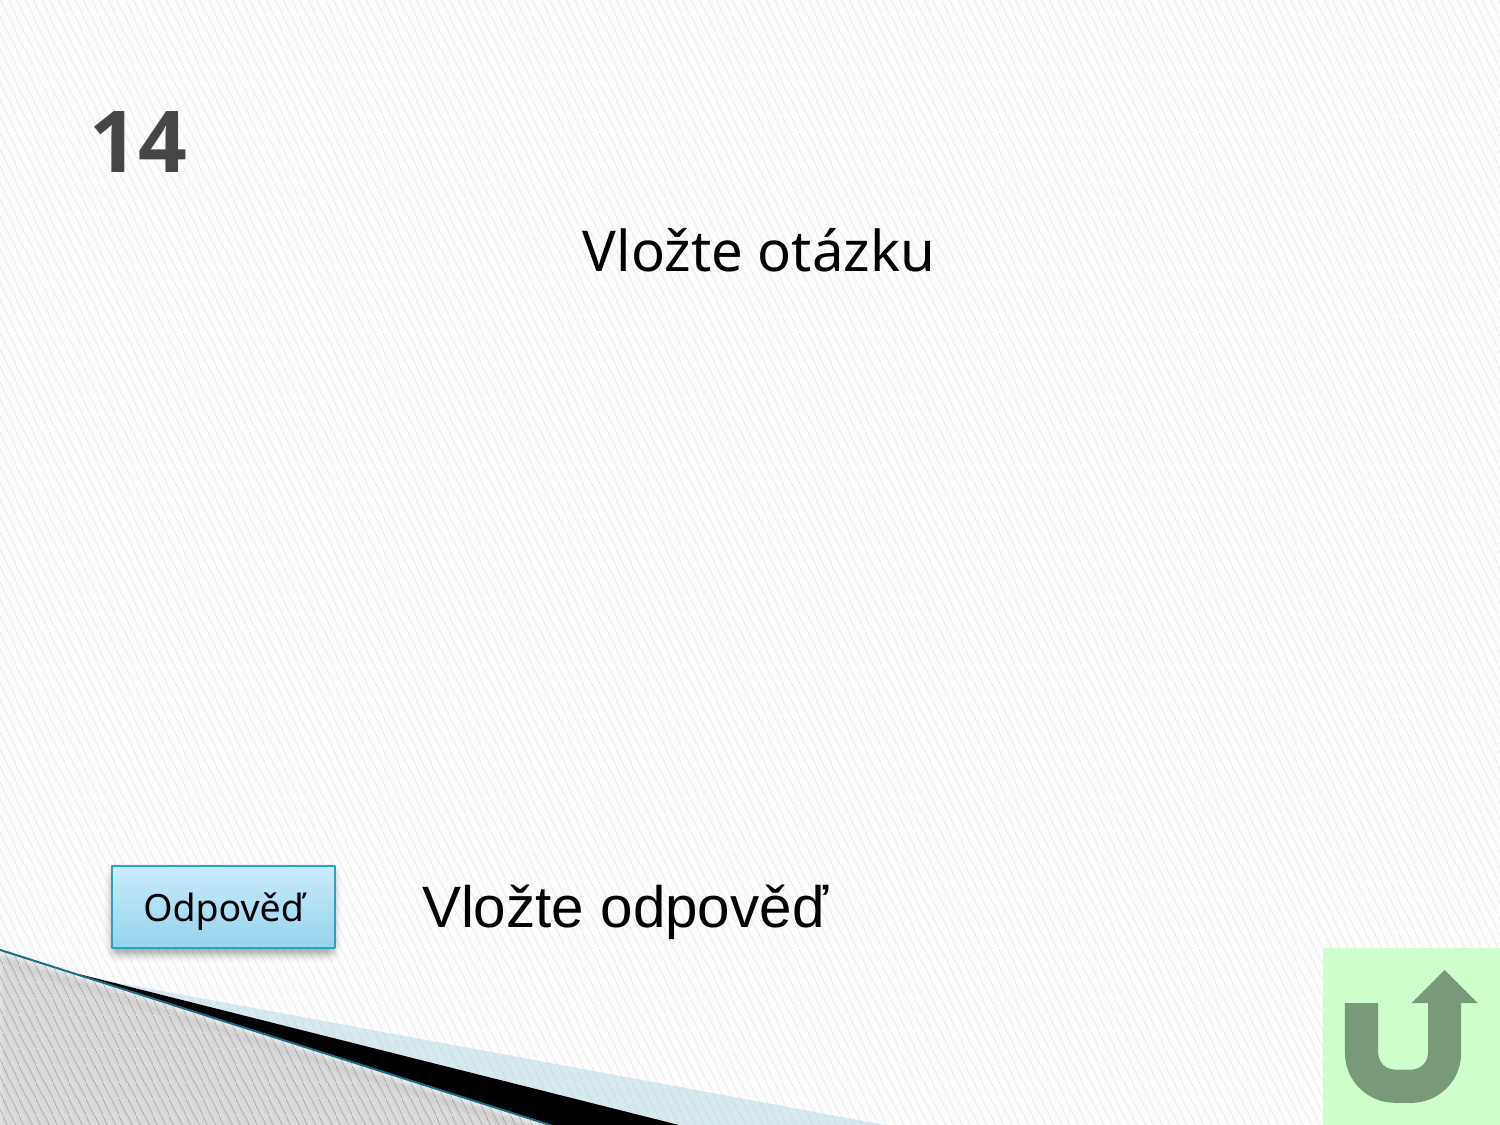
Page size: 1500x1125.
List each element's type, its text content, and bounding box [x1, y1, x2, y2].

list Vložte otázku [75, 233, 1425, 461]
text_box Odpověď [111, 865, 336, 949]
text_box Vložte odpověď [407, 861, 1247, 947]
text_box [1322, 947, 1500, 1125]
title 14 [75, 45, 1425, 233]
